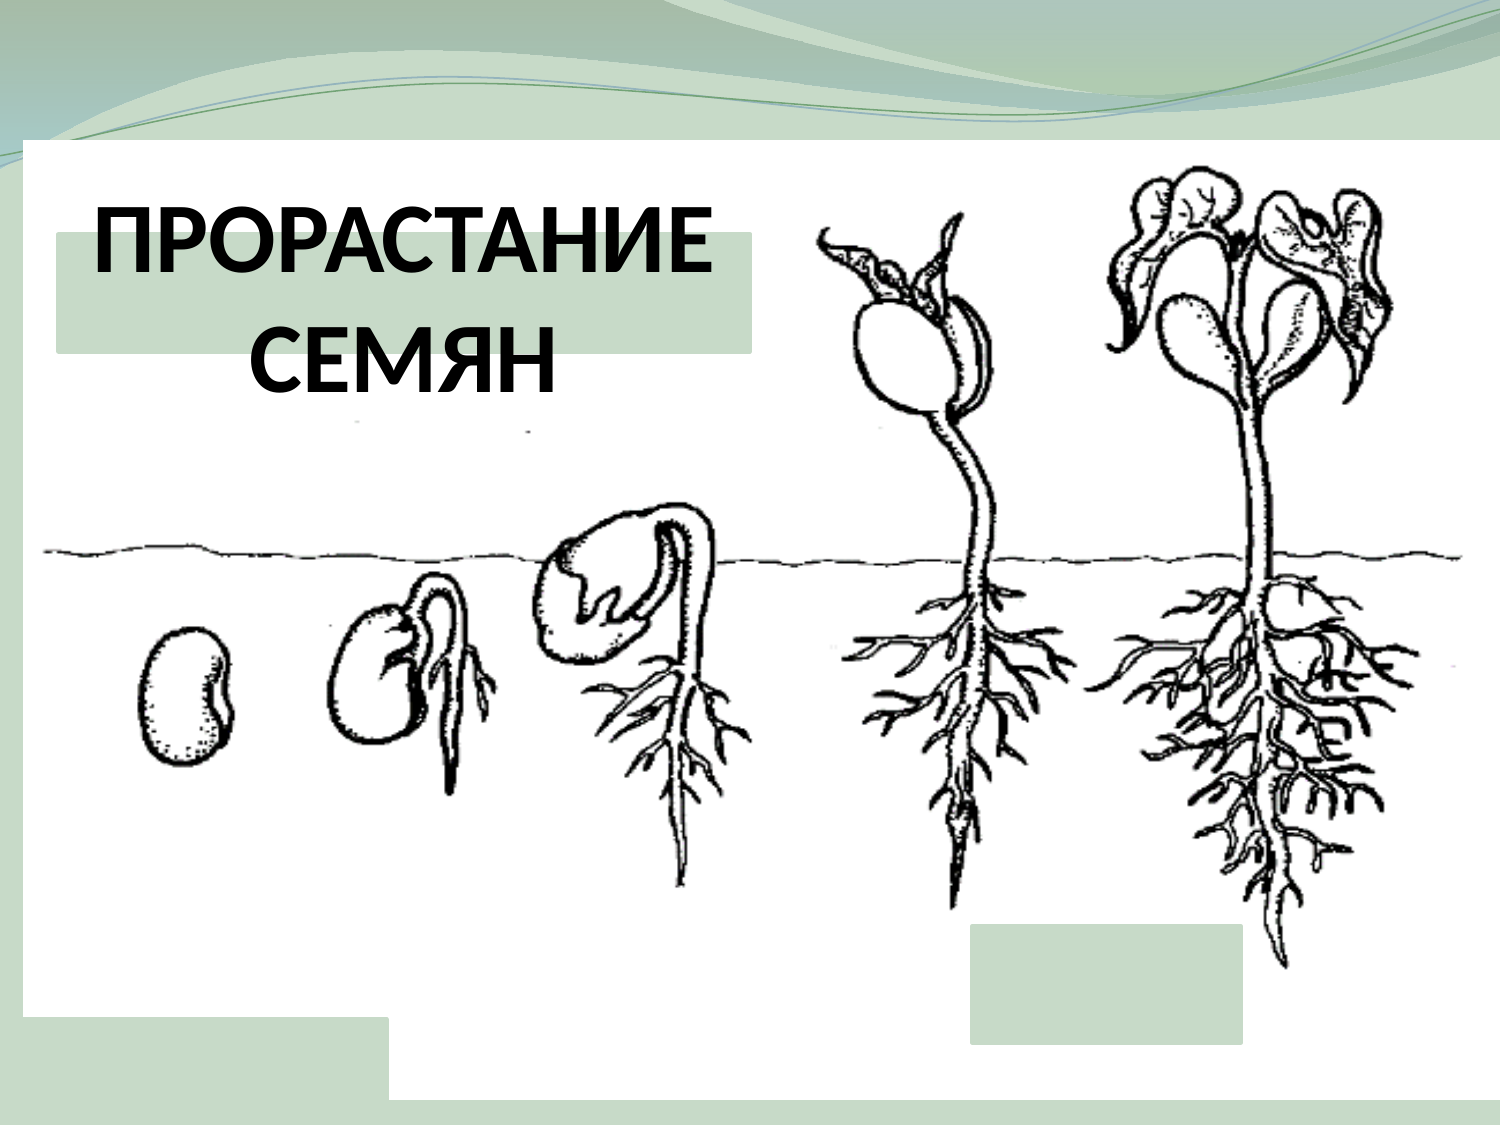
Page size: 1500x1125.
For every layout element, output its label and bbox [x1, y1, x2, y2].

picture [23, 140, 1500, 1100]
